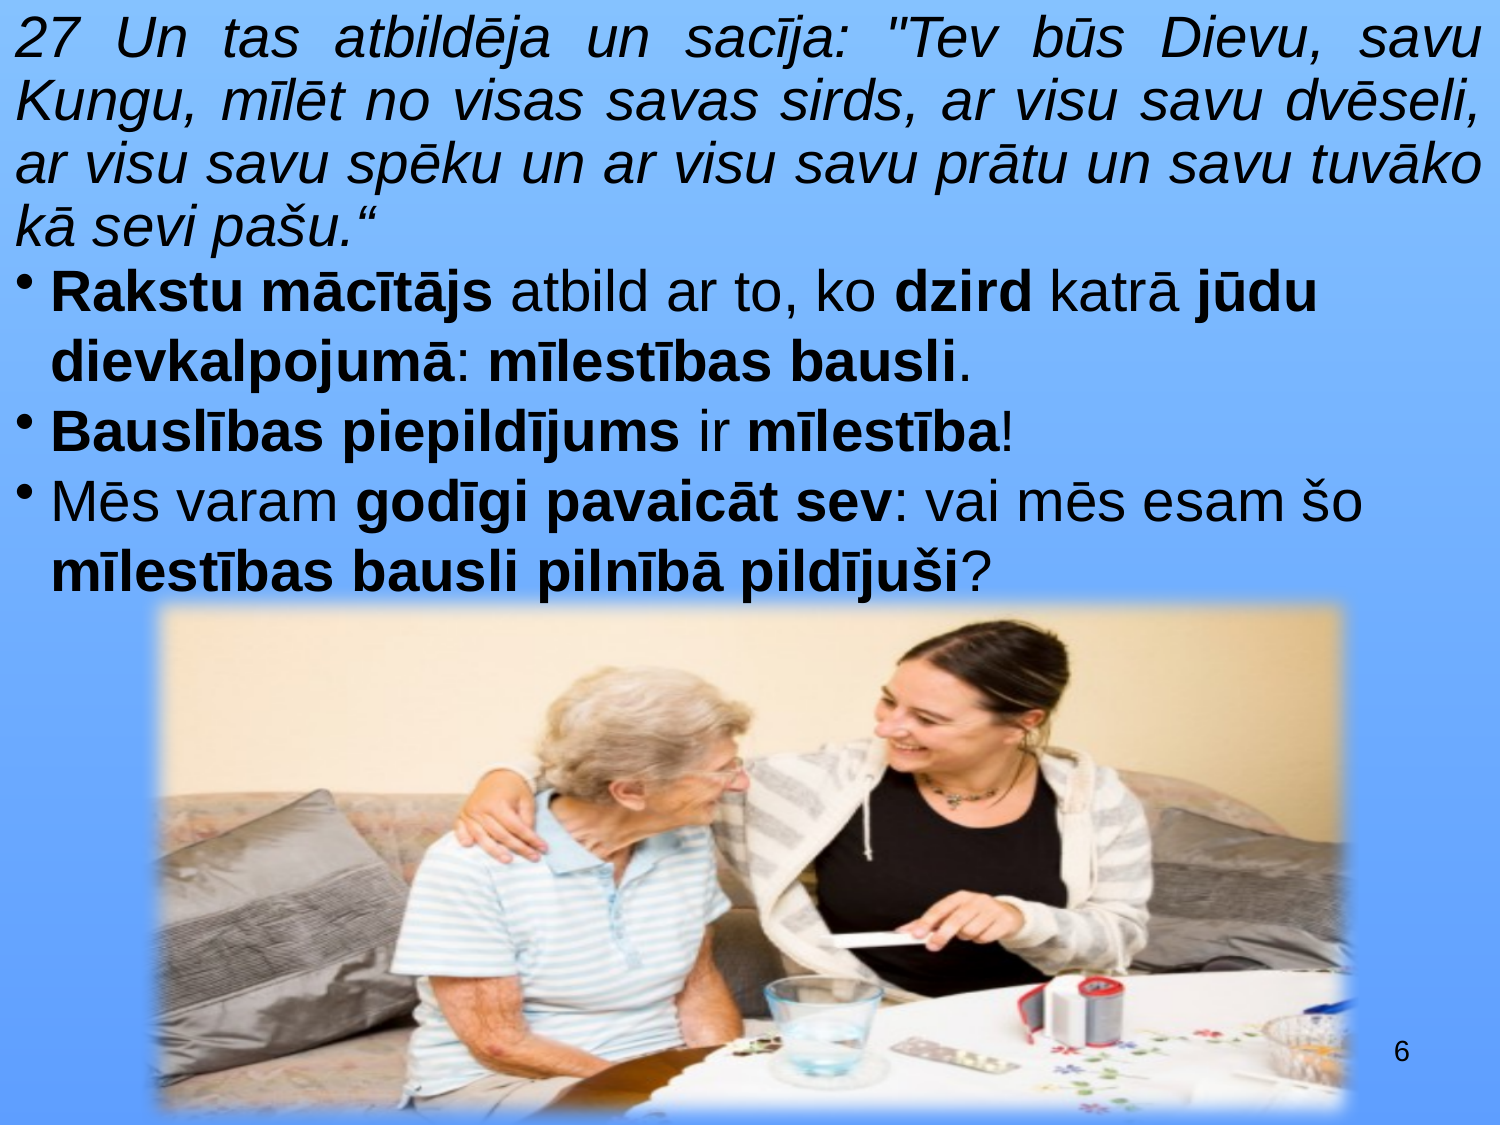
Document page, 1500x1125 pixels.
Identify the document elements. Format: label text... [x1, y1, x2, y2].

slide_number 6 [1363, 1024, 1426, 1103]
picture [140, 585, 1360, 1125]
text_box Rakstu mācītājs atbild ar to, ko dzird katrā jūdu dievkalpojumā: mīlestības bausli. Bauslības piepildījums ir mīlestība! Mēs varam godīgi pavaicāt sev: vai mēs esam šo mīlestības bausli pilnībā pildījuši? [0, 246, 1500, 611]
list 27 Un tas atbildēja un sacīja: "Tev būs Dievu, savu Kungu, mīlēt no visas savas sirds, ar visu savu dvēseli, ar visu savu spēku un ar visu savu prātu un savu tuvāko kā sevi pašu.“ [0, 0, 1500, 178]
